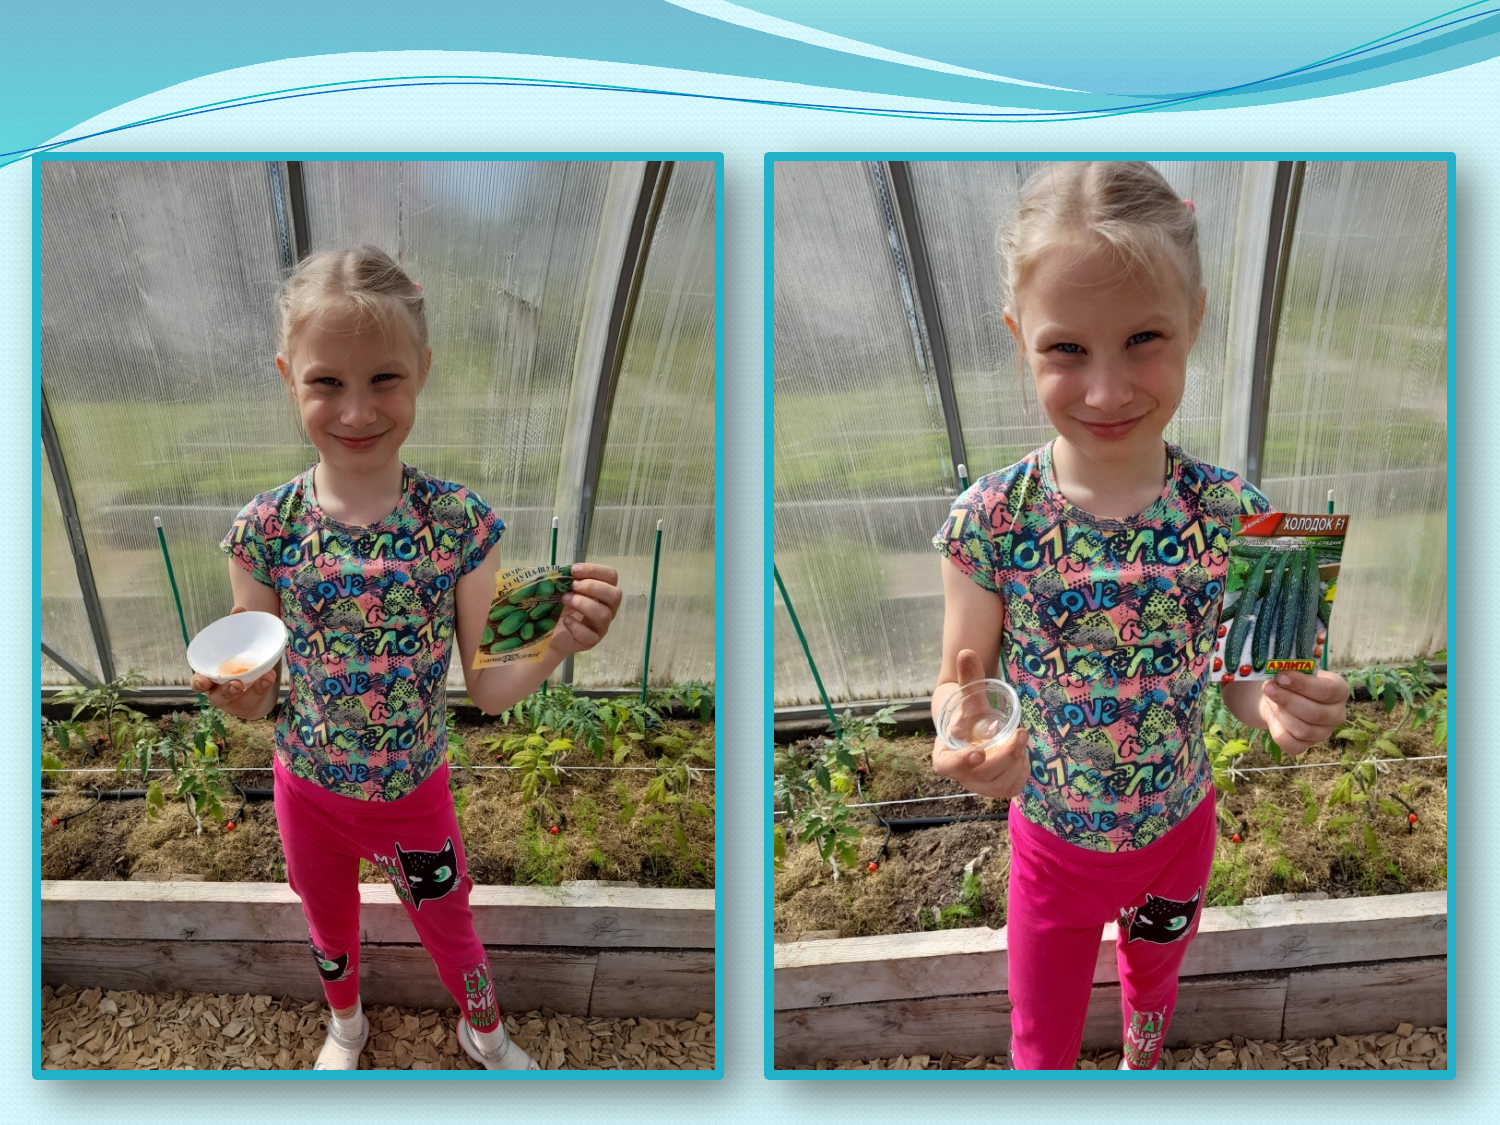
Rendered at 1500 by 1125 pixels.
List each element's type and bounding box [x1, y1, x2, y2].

list [41, 160, 715, 1071]
list [773, 160, 1448, 1071]
